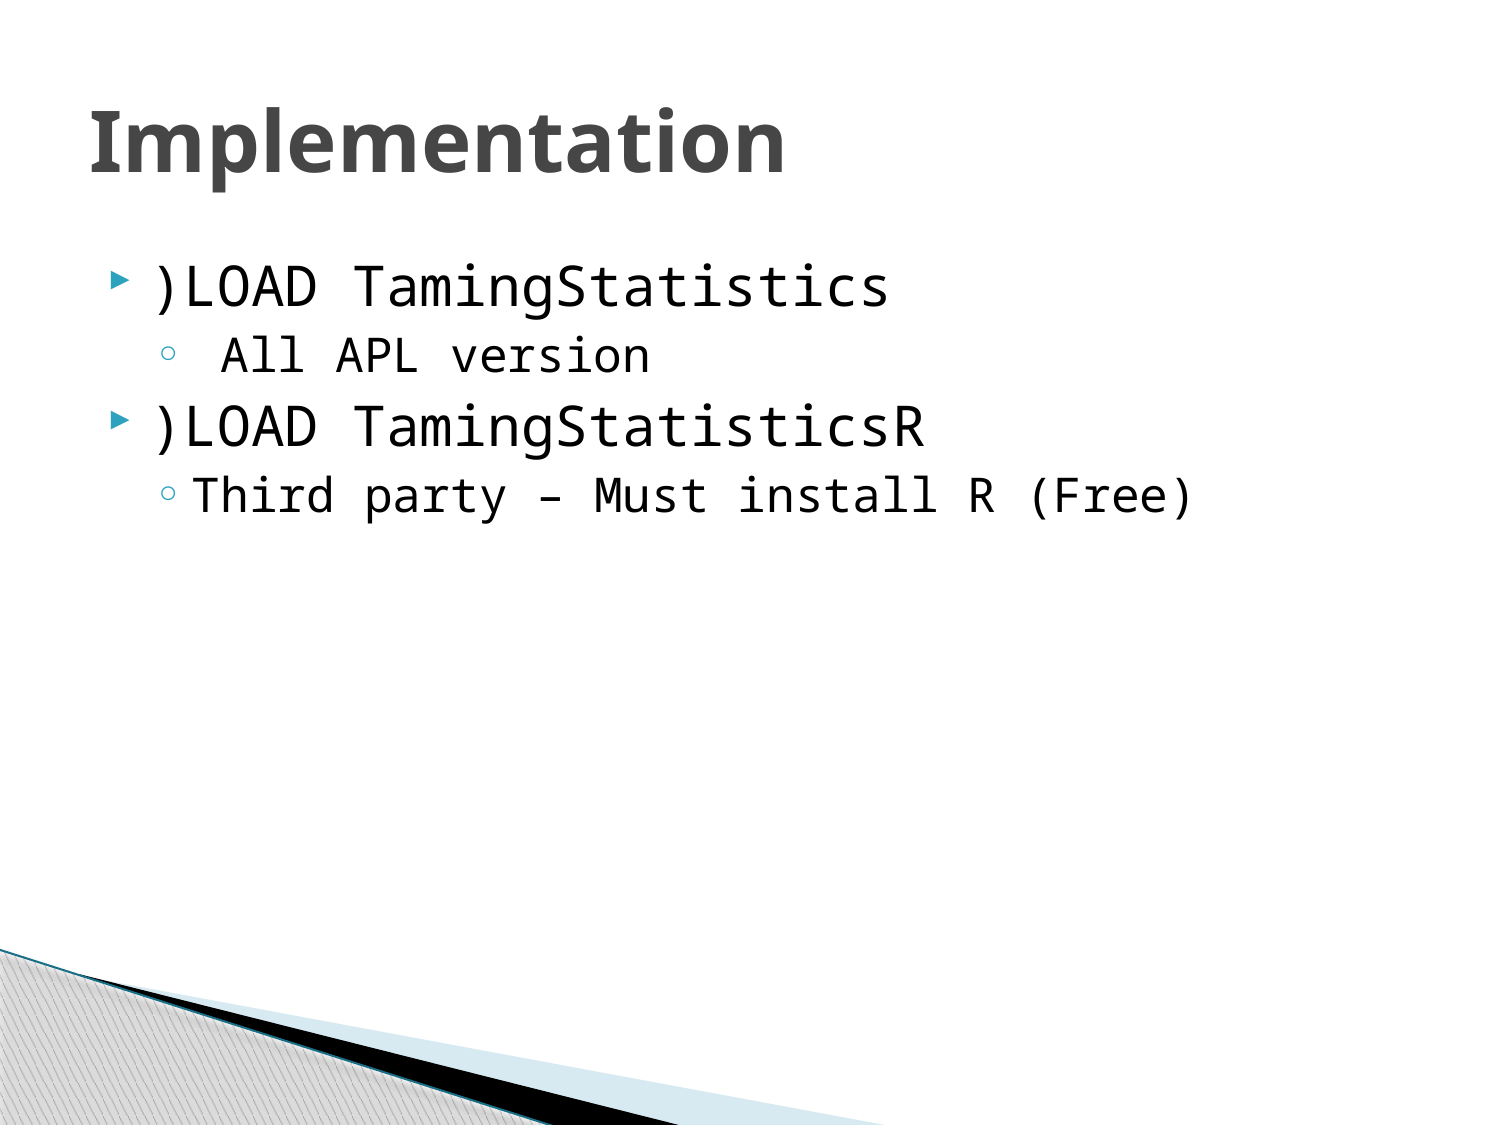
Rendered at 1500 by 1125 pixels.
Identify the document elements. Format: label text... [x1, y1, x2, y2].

title Implementation [75, 45, 1425, 233]
list )LOAD TamingStatistics All APL version )LOAD TamingStatisticsR Third party – Must install R (Free) [75, 243, 1425, 986]
